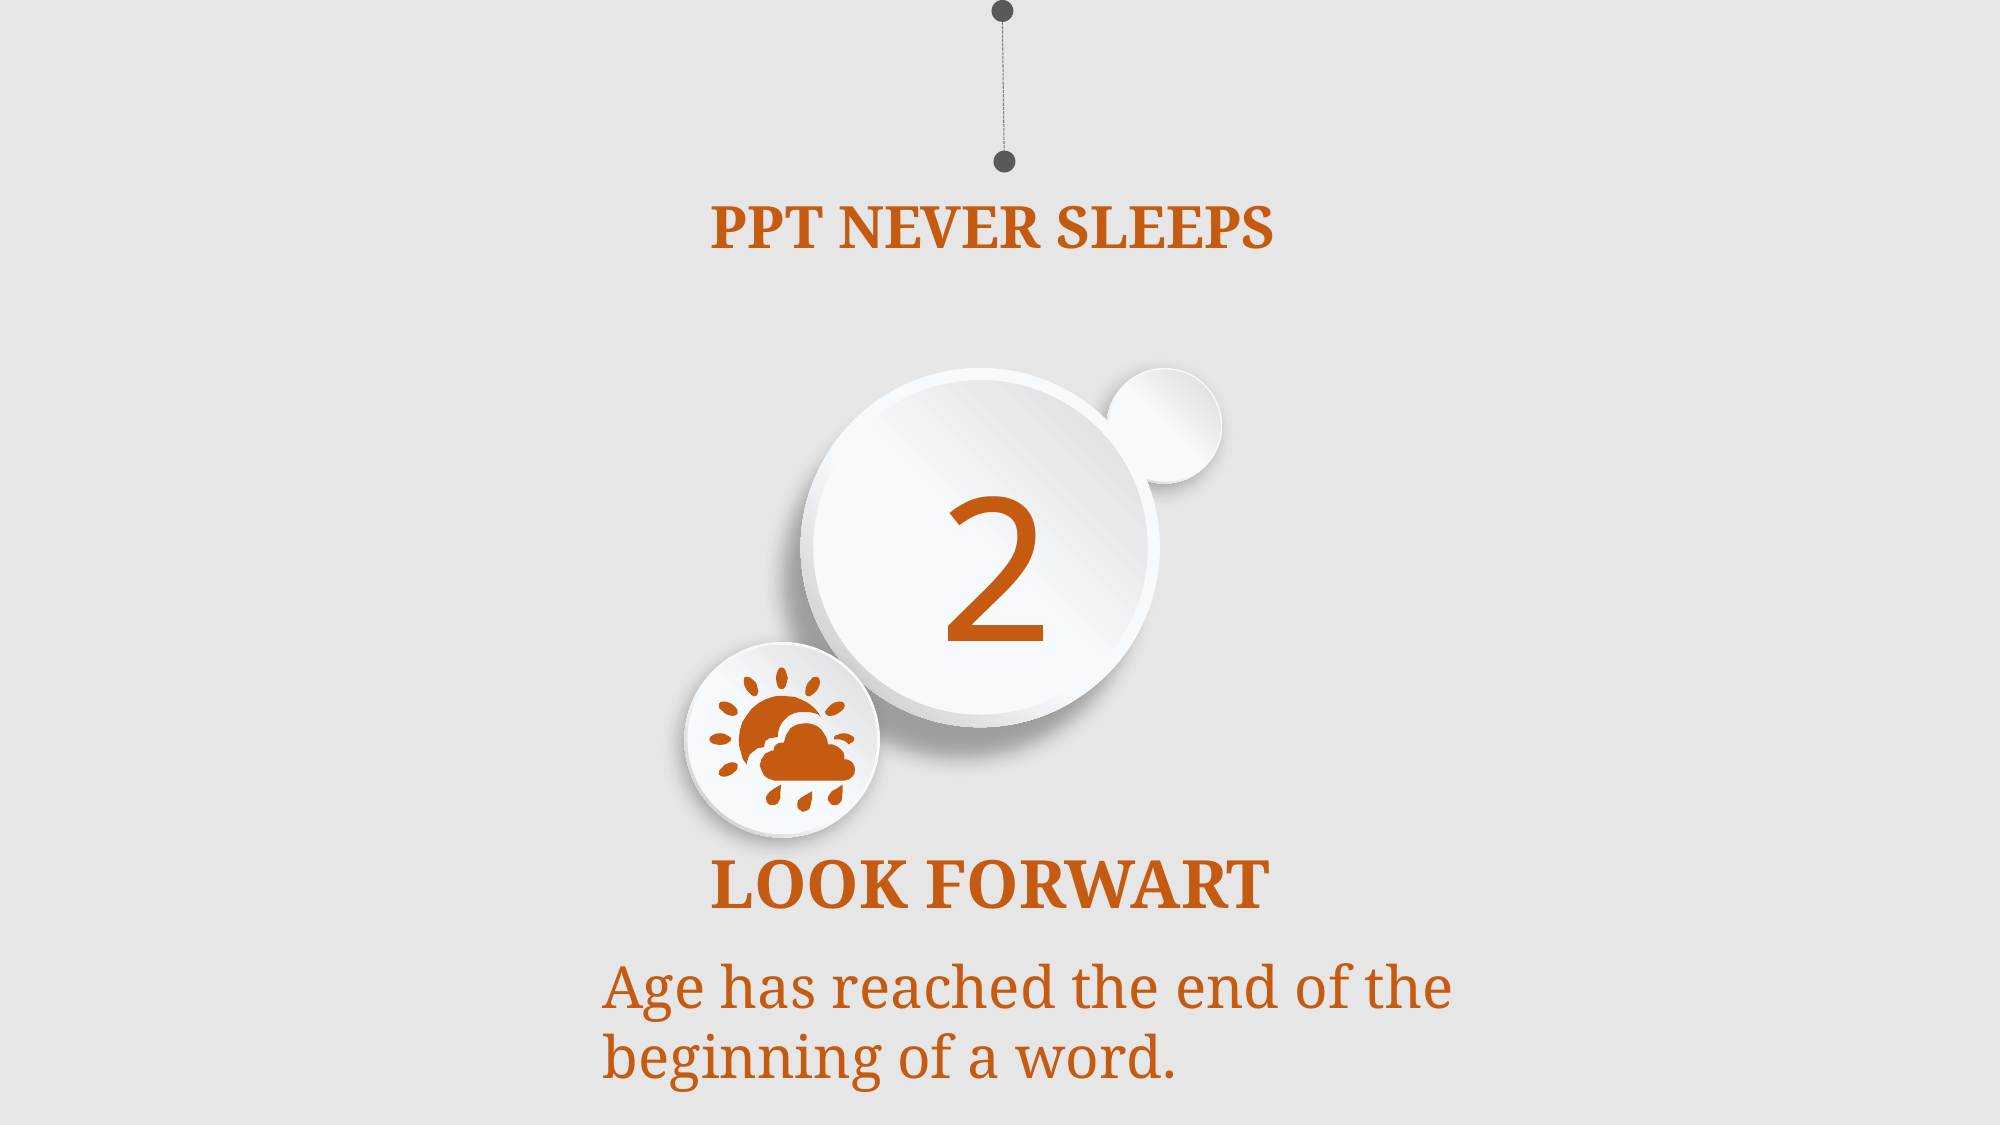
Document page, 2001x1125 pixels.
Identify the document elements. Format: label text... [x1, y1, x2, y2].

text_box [684, 367, 1223, 838]
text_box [740, 0, 1247, 269]
text_box Age has reached the end of the beginning of a word. [588, 942, 1494, 1098]
text_box LOOK FORWART [695, 834, 1286, 929]
